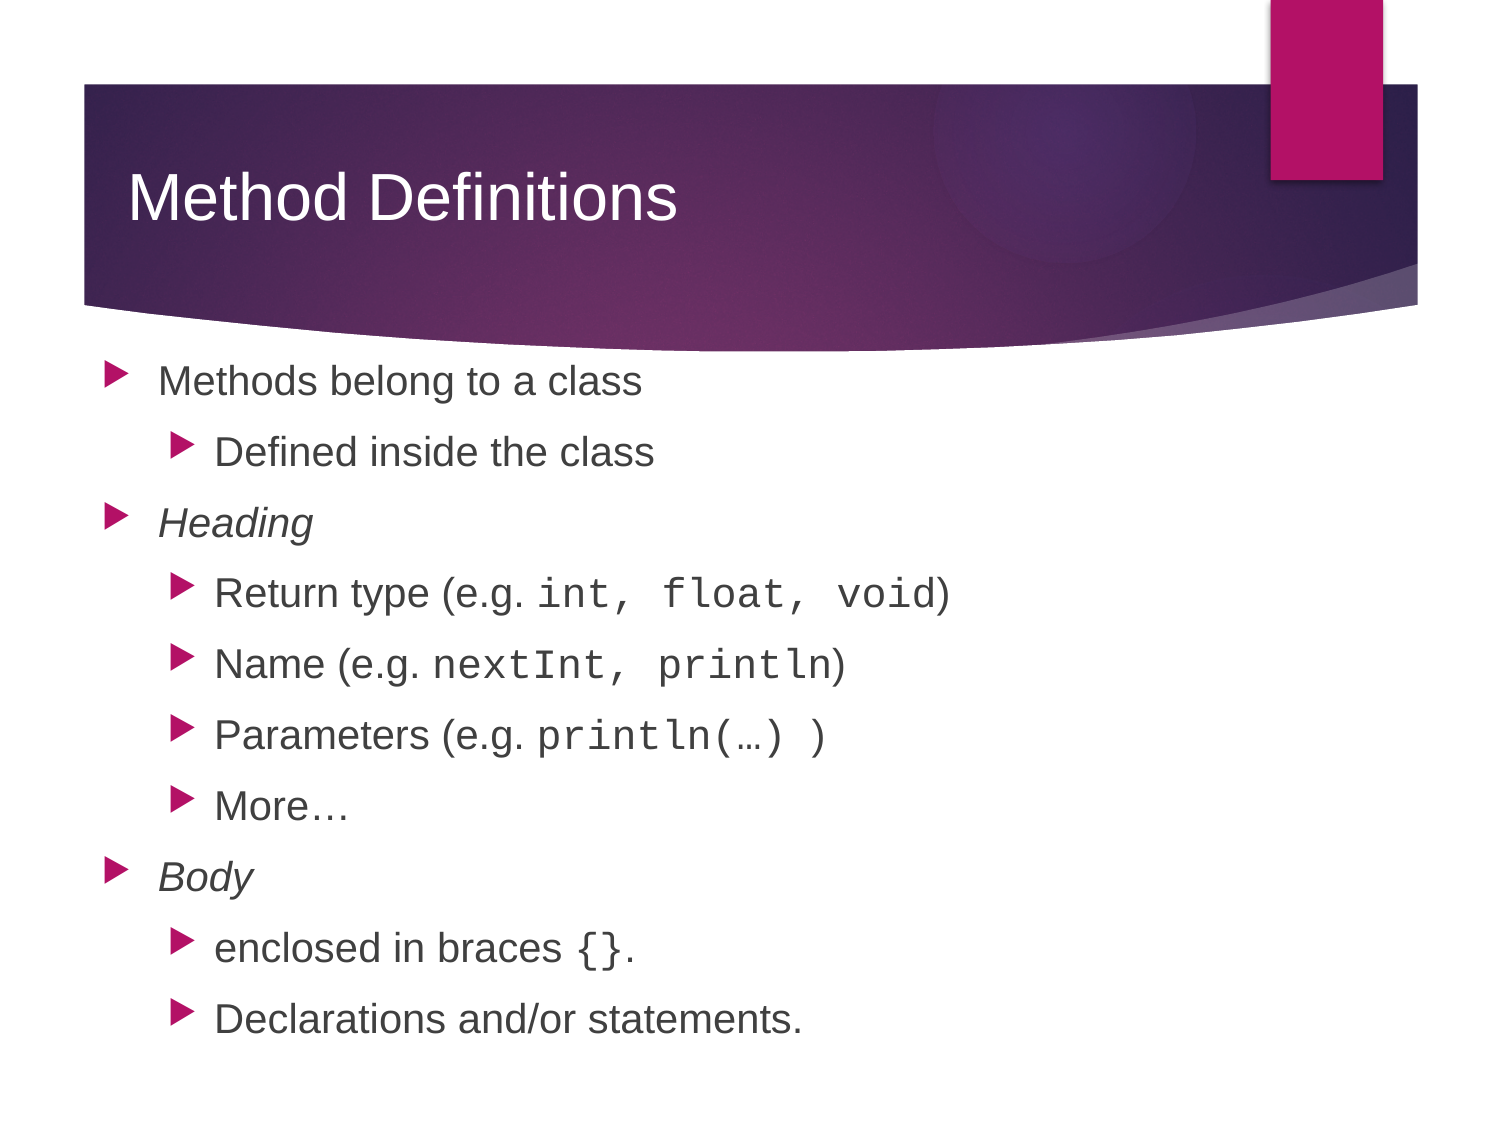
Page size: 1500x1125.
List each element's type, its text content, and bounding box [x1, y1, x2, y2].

list Methods belong to a class Defined inside the class Heading Return type (e.g. int, float, void) Name (e.g. nextInt, println) Parameters (e.g. println(…) ) More… Body enclosed in braces {}. Declarations and/or statements. [86, 346, 1388, 1049]
title Method Definitions [112, 92, 1388, 296]
